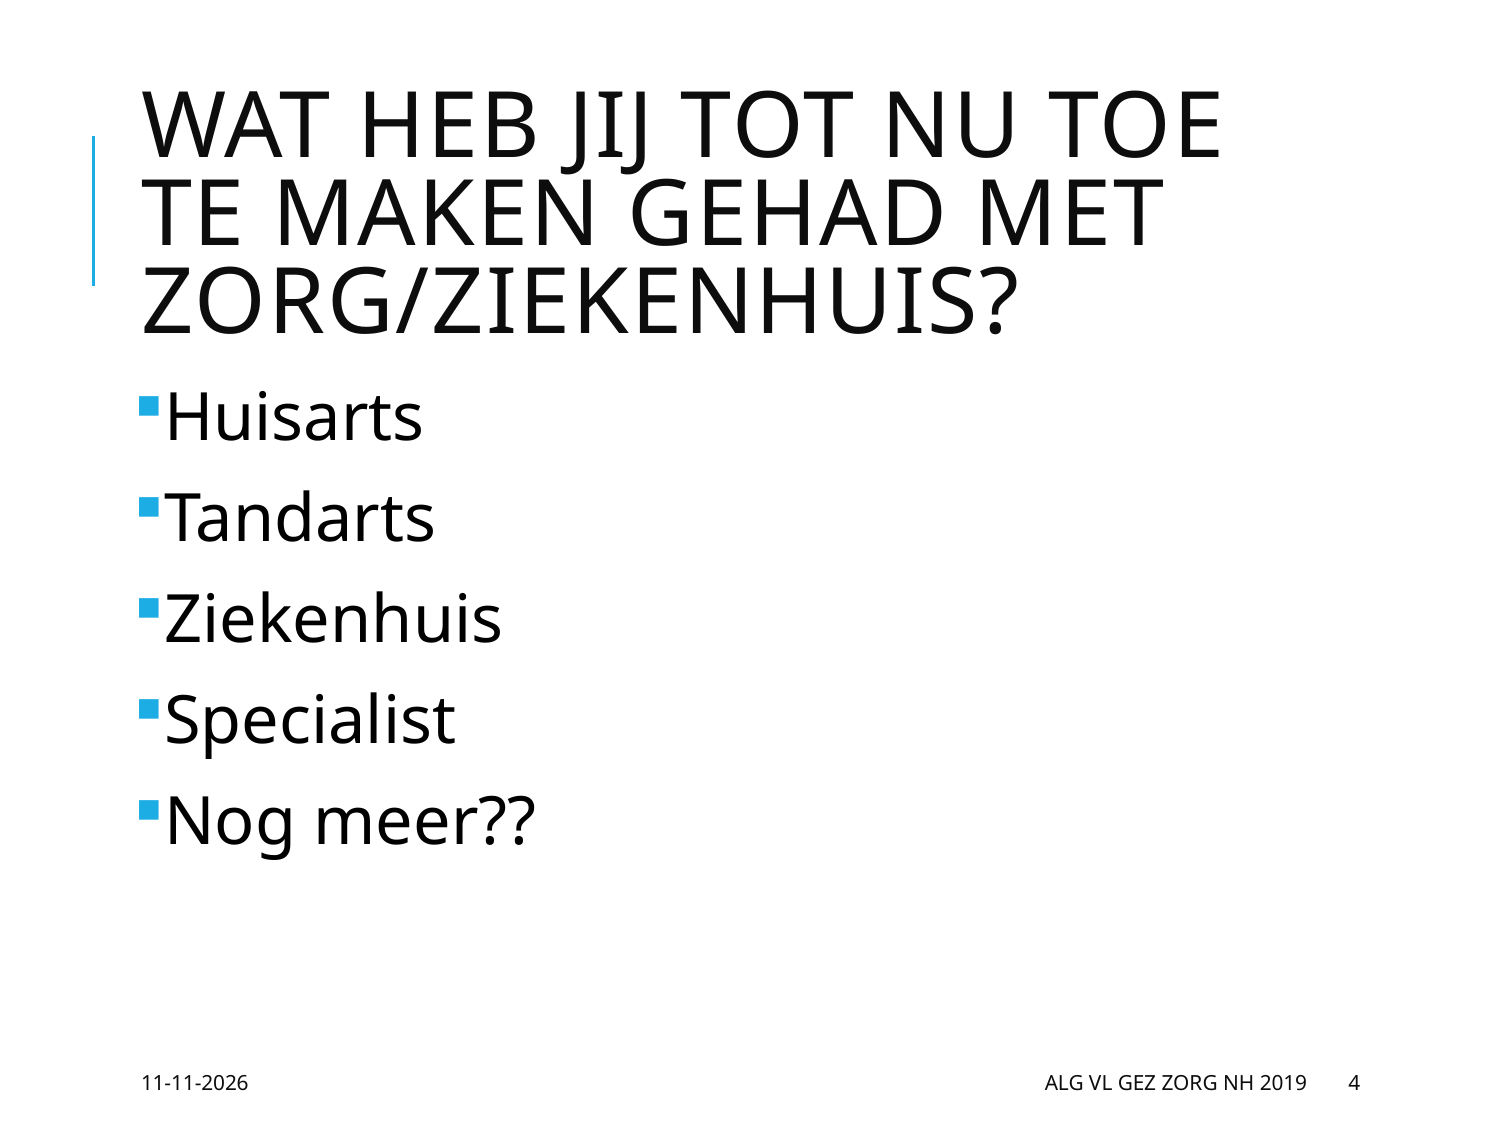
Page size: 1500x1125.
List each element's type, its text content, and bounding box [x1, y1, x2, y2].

title Wat heb jij tot nu toe te maken gehad met zorg/ziekenhuis? [126, 96, 1322, 342]
footer Alg VL gez zorg NH 2019 [595, 1061, 1322, 1107]
list Huisarts Tandarts Ziekenhuis Specialist Nog meer?? [126, 375, 1322, 1035]
slide_number 4 [1333, 1061, 1454, 1107]
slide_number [126, 1061, 392, 1107]
